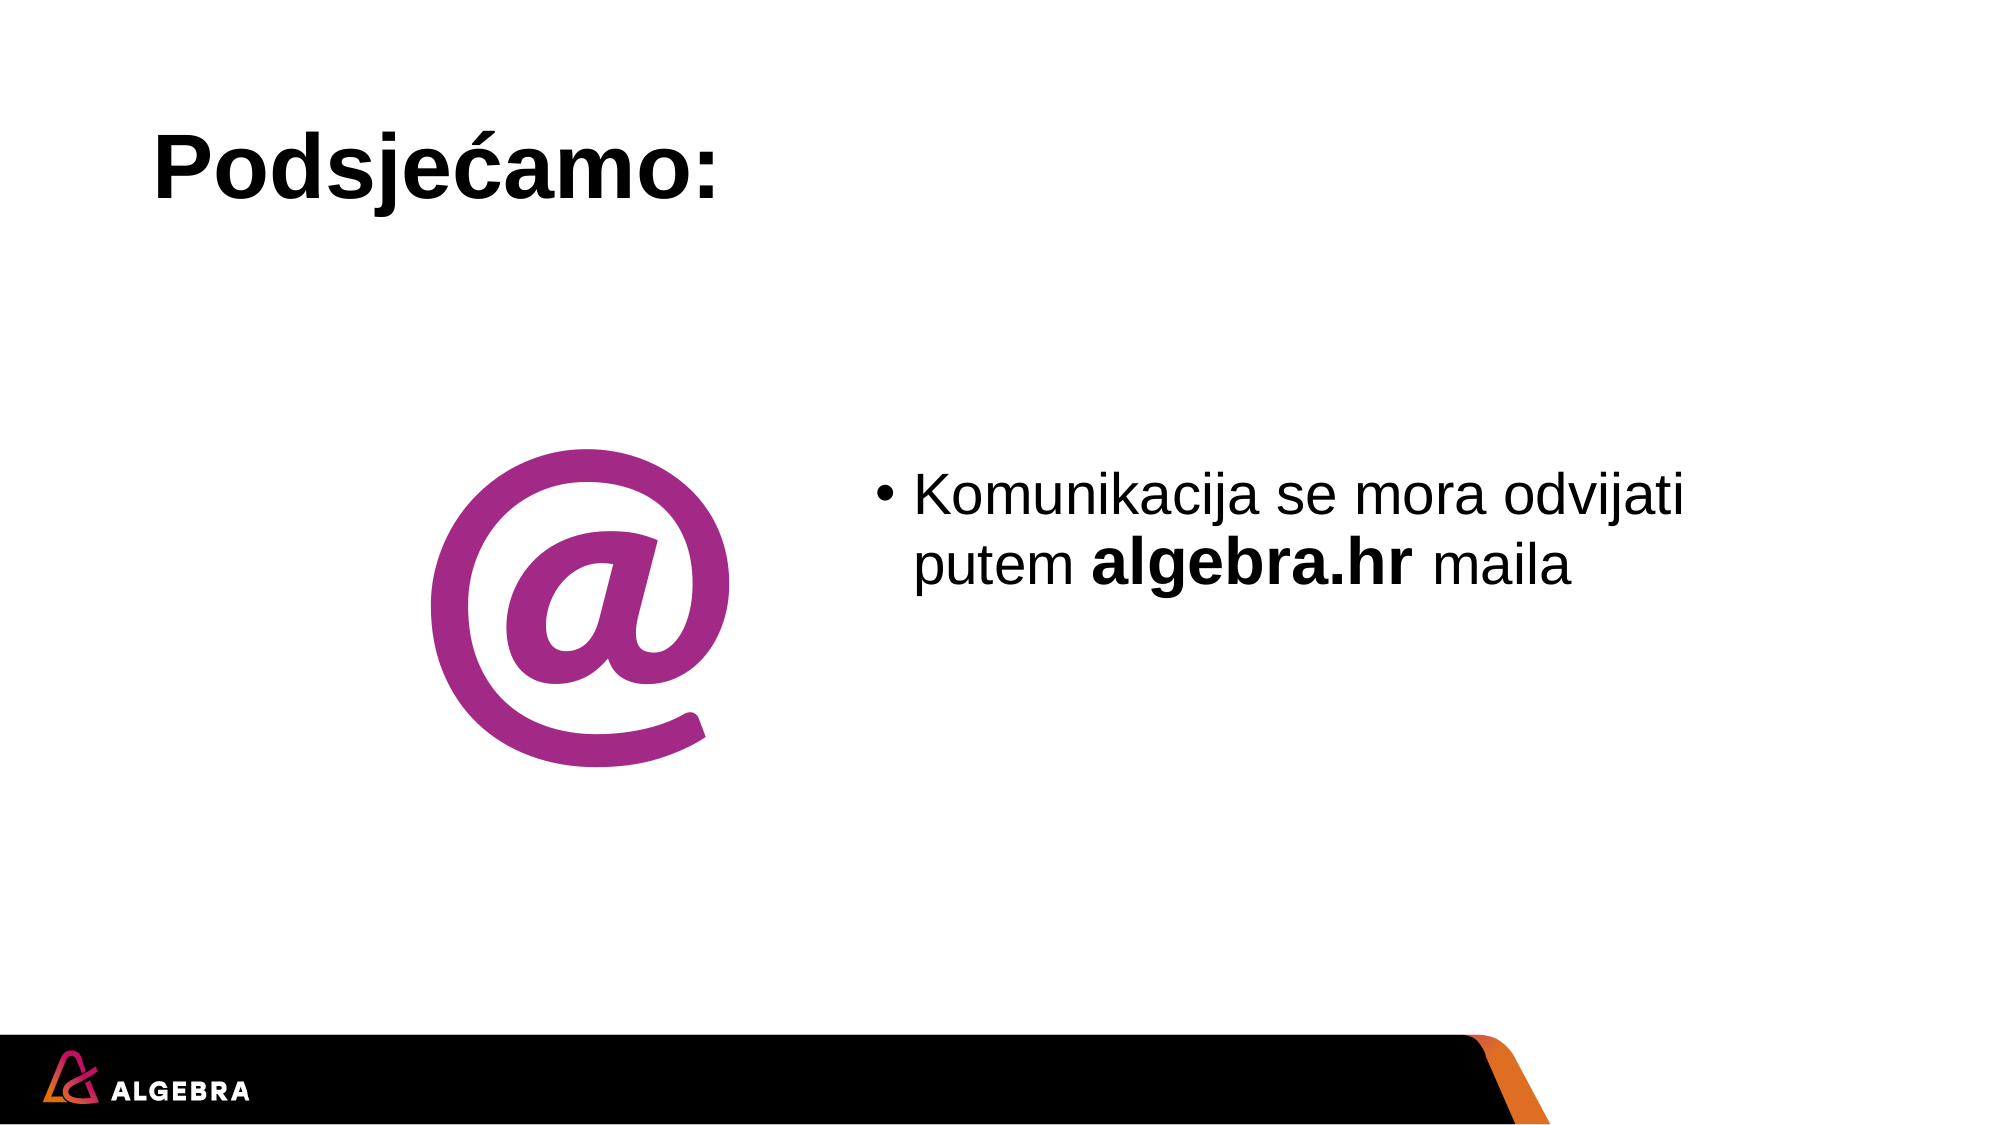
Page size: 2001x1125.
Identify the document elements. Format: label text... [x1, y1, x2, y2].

list Komunikacija se mora odvijati putem algebra.hr maila [860, 456, 1863, 823]
text_box @ [378, 298, 782, 811]
title Podsjećamo: [137, 59, 1863, 278]
picture [0, 1034, 1733, 1125]
